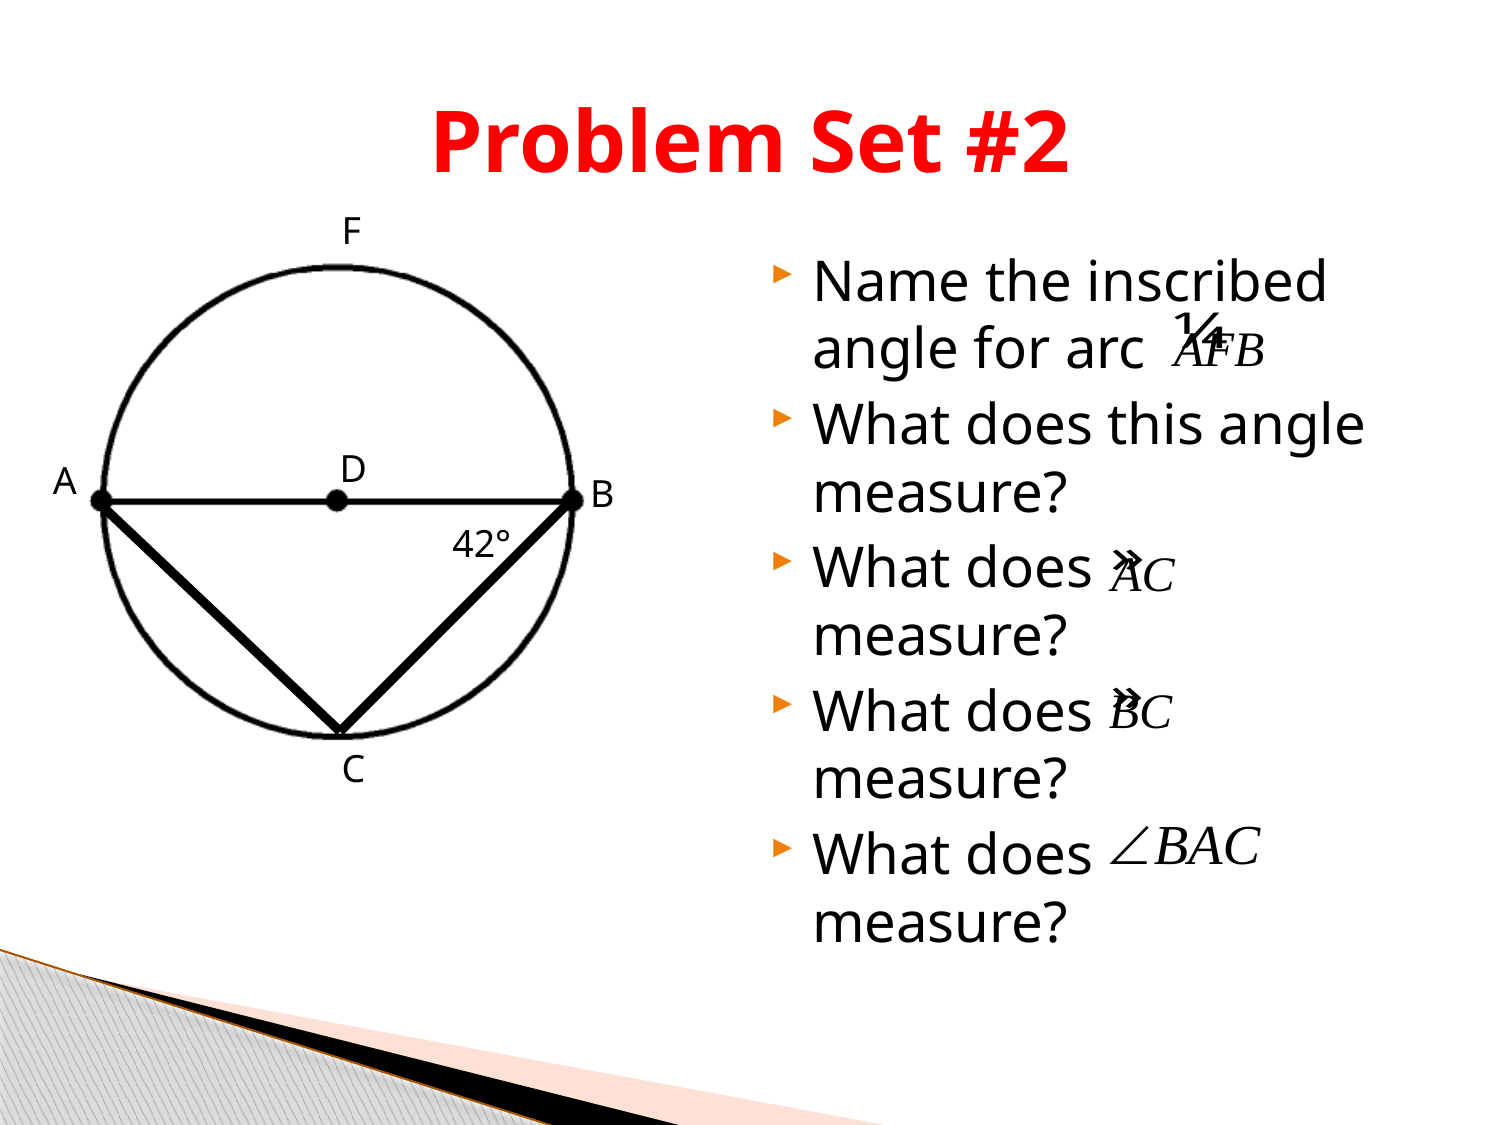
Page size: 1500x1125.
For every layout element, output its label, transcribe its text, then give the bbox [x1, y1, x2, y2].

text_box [1162, 299, 1275, 375]
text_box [1099, 524, 1187, 604]
title Problem Set #2 [75, 45, 1425, 233]
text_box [1099, 812, 1275, 888]
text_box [37, 199, 631, 798]
list Name the inscribed angle for arc What does this angle measure? What does measure? What does measure? What does measure? [737, 237, 1425, 986]
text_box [1099, 662, 1183, 742]
